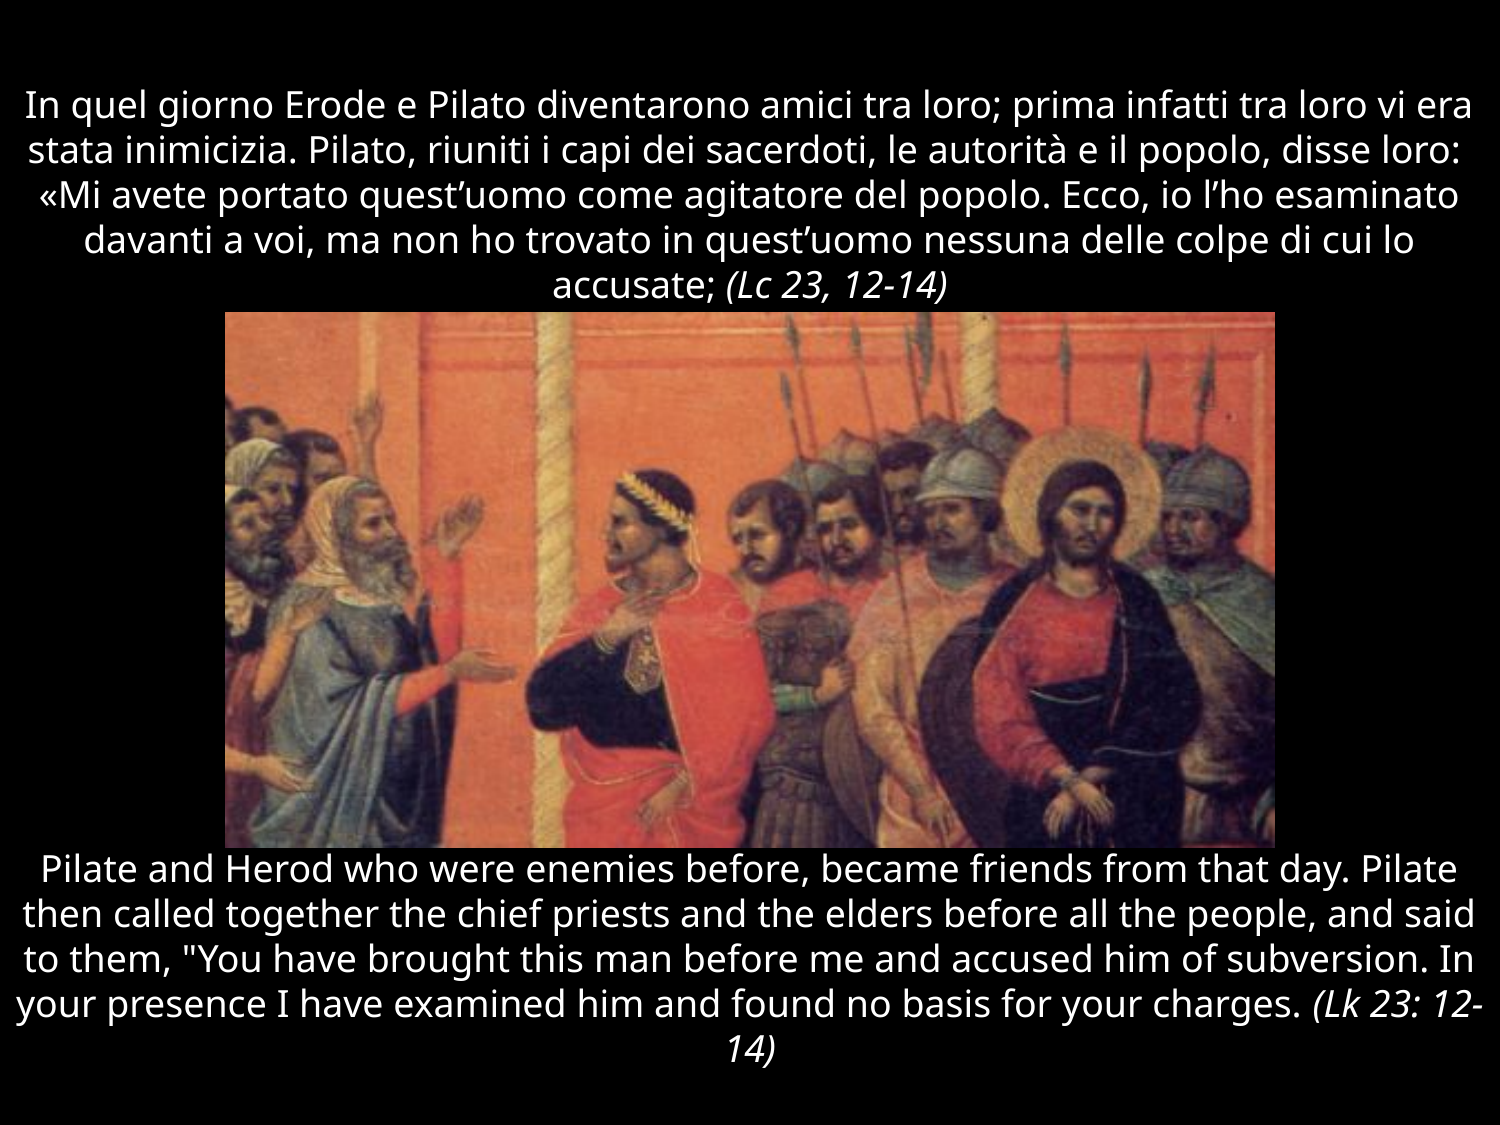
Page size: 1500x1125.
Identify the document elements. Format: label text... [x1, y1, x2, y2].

text_box Pilate and Herod who were enemies before, became friends from that day. Pilate then called together the chief priests and the elders before all the people, and said to them, "You have brought this man before me and accused him of subversion. In your presence I have examined him and found no basis for your charges. (Lk 23: 12-14) [0, 837, 1500, 1078]
title In quel giorno Erode e Pilato diventarono amici tra loro; prima infatti tra loro vi era stata inimicizia. Pilato, riuniti i capi dei sacerdoti, le autorità e il popolo, disse loro: «Mi avete portato quest’uomo come agitatore del popolo. Ecco, io l’ho esaminato davanti a voi, ma non ho trovato in quest’uomo nessuna delle colpe di cui lo accusate; (Lc 23, 12-14) [0, 99, 1500, 288]
picture [224, 312, 1275, 848]
